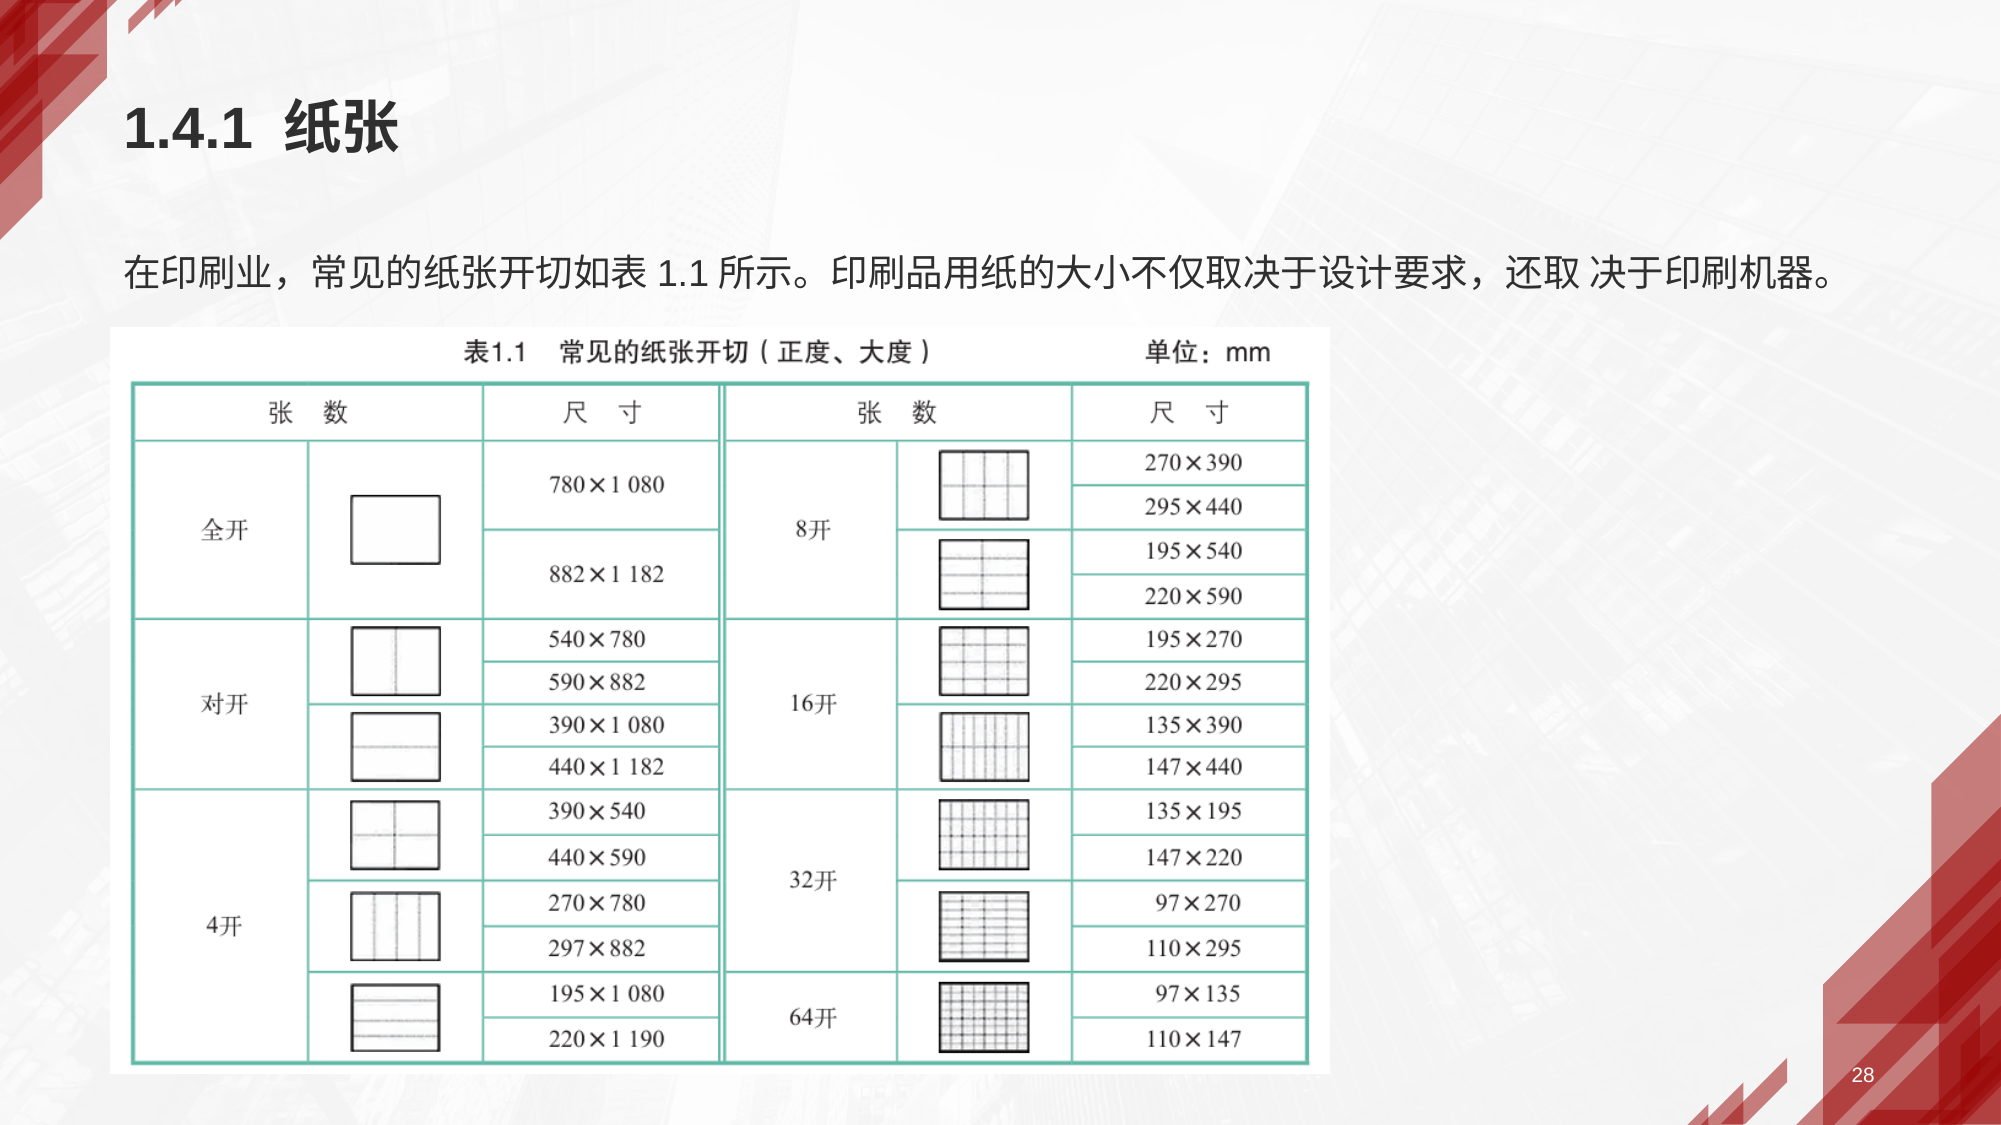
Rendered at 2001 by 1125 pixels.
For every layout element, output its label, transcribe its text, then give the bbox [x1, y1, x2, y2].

title 1.4.1 纸张 [108, 81, 1890, 169]
text_box 在印刷业，常见的纸张开切如表1.1所示。印刷品用纸的大小不仅取决于设计要求，还取 决于印刷机器。 [108, 241, 1867, 302]
slide_number 28 [1452, 1056, 1890, 1092]
picture [110, 327, 1330, 1074]
